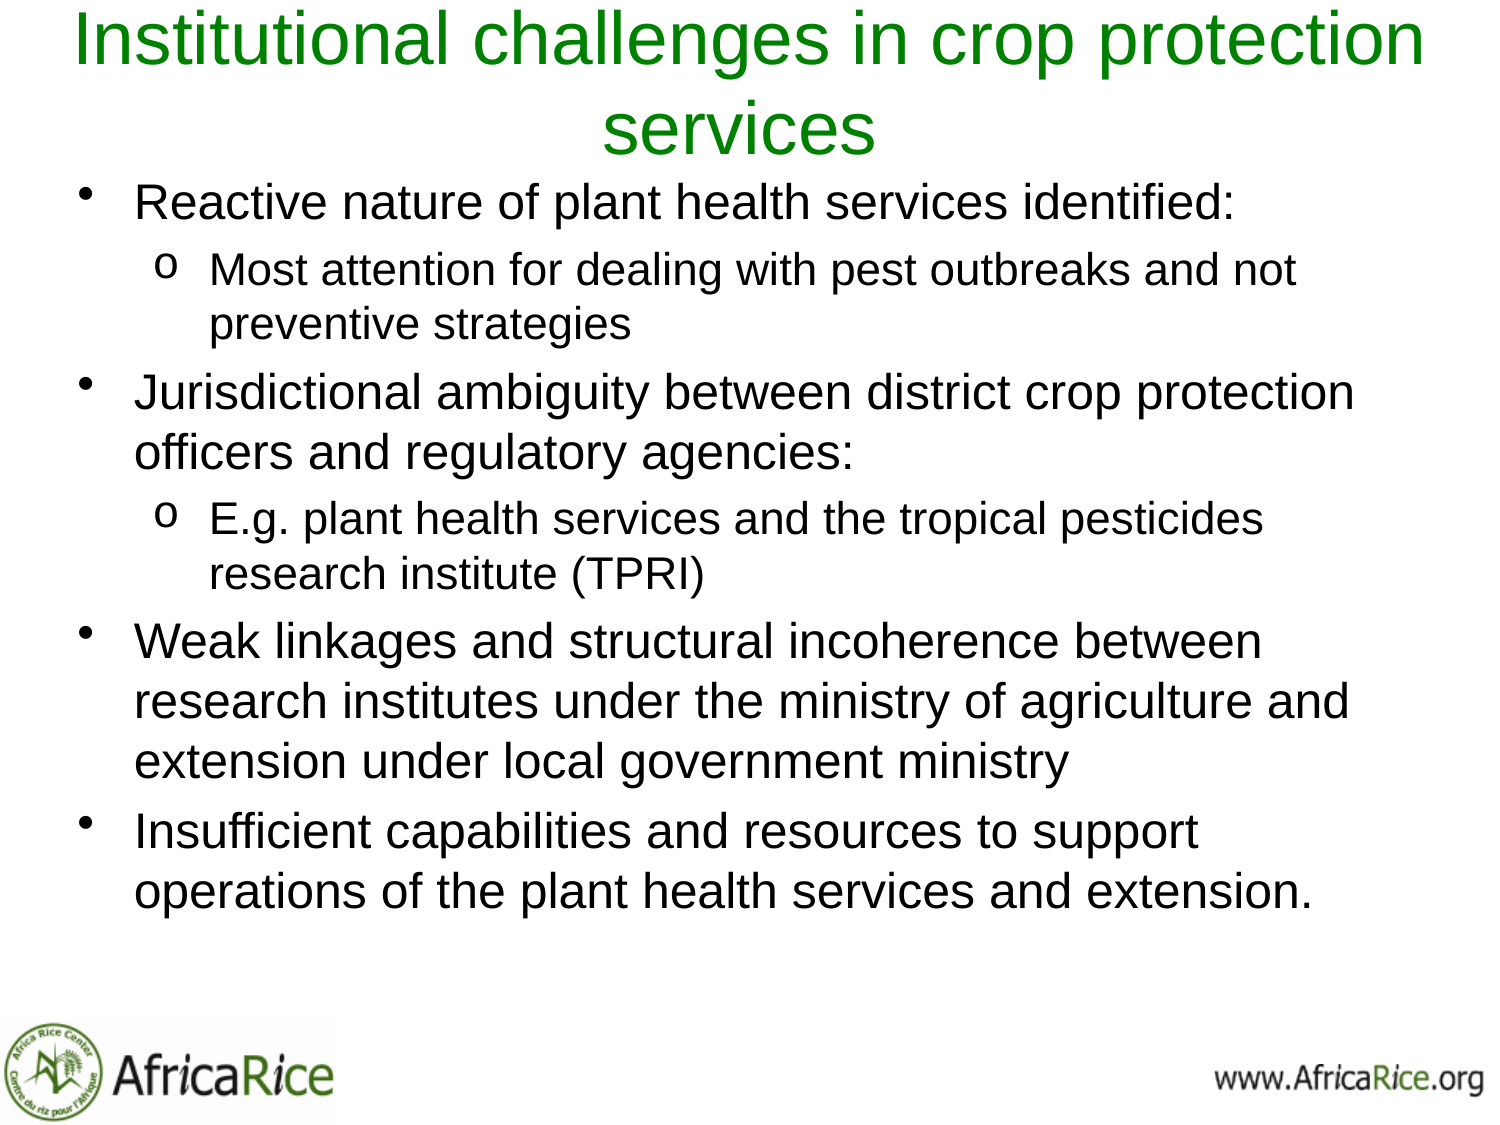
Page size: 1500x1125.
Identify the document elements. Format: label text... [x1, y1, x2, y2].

list Reactive nature of plant health services identified: Most attention for dealing with pest outbreaks and not preventive strategies Jurisdictional ambiguity between district crop protection officers and regulatory agencies: E.g. plant health services and the tropical pesticides research institute (TPRI) Weak linkages and structural incoherence between research institutes under the ministry of agriculture and extension under local government ministry Insufficient capabilities and resources to support operations of the plant health services and extension. [62, 162, 1438, 1006]
title Institutional challenges in crop protection services [0, 37, 1500, 122]
picture [1212, 1064, 1488, 1100]
picture [0, 1020, 336, 1125]
